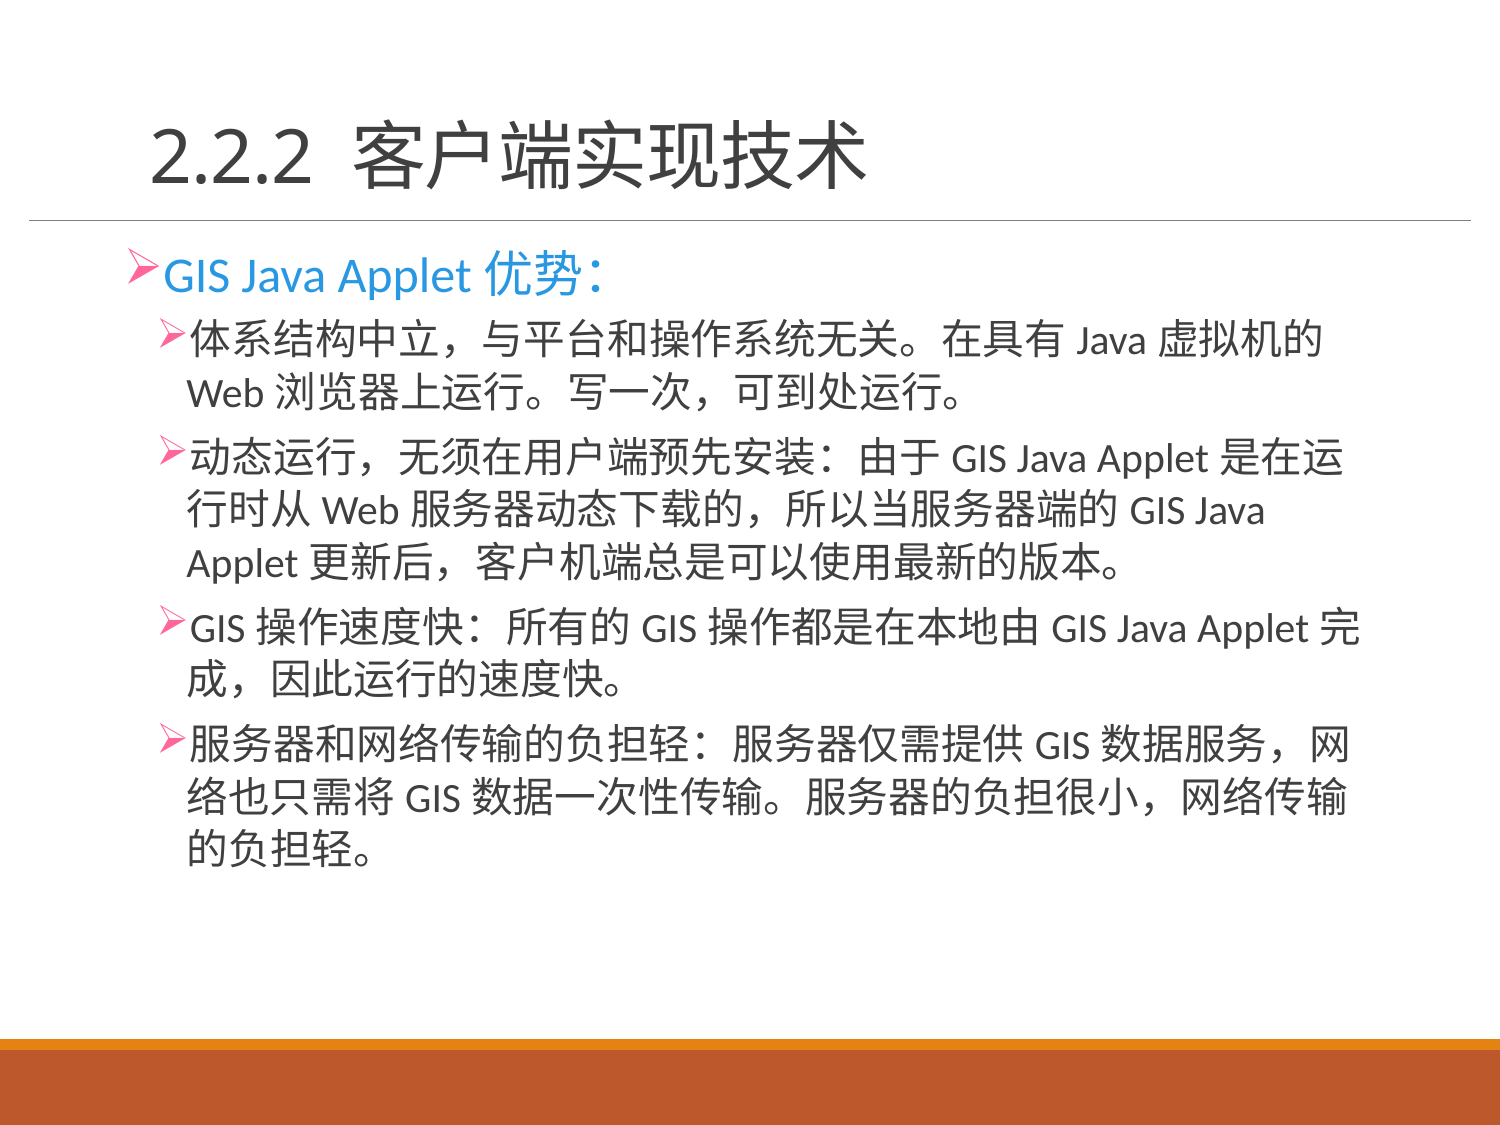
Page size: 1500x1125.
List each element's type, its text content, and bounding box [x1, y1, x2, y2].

title 2.2.2 客户端实现技术 [134, 47, 1373, 206]
list GIS Java Applet优势： 体系结构中立，与平台和操作系统无关。在具有Java虚拟机的Web浏览器上运行。写一次，可到处运行。 动态运行，无须在用户端预先安装：由于GIS Java Applet是在运行时从Web服务器动态下载的，所以当服务器端的GIS Java Applet更新后，客户机端总是可以使用最新的版本。 GIS操作速度快：所有的GIS操作都是在本地由GIS Java Applet完成，因此运行的速度快。 服务器和网络传输的负担轻：服务器仅需提供GIS数据服务，网络也只需将GIS数据一次性传输。服务器的负担很小，网络传输的负担轻。 [123, 231, 1384, 977]
